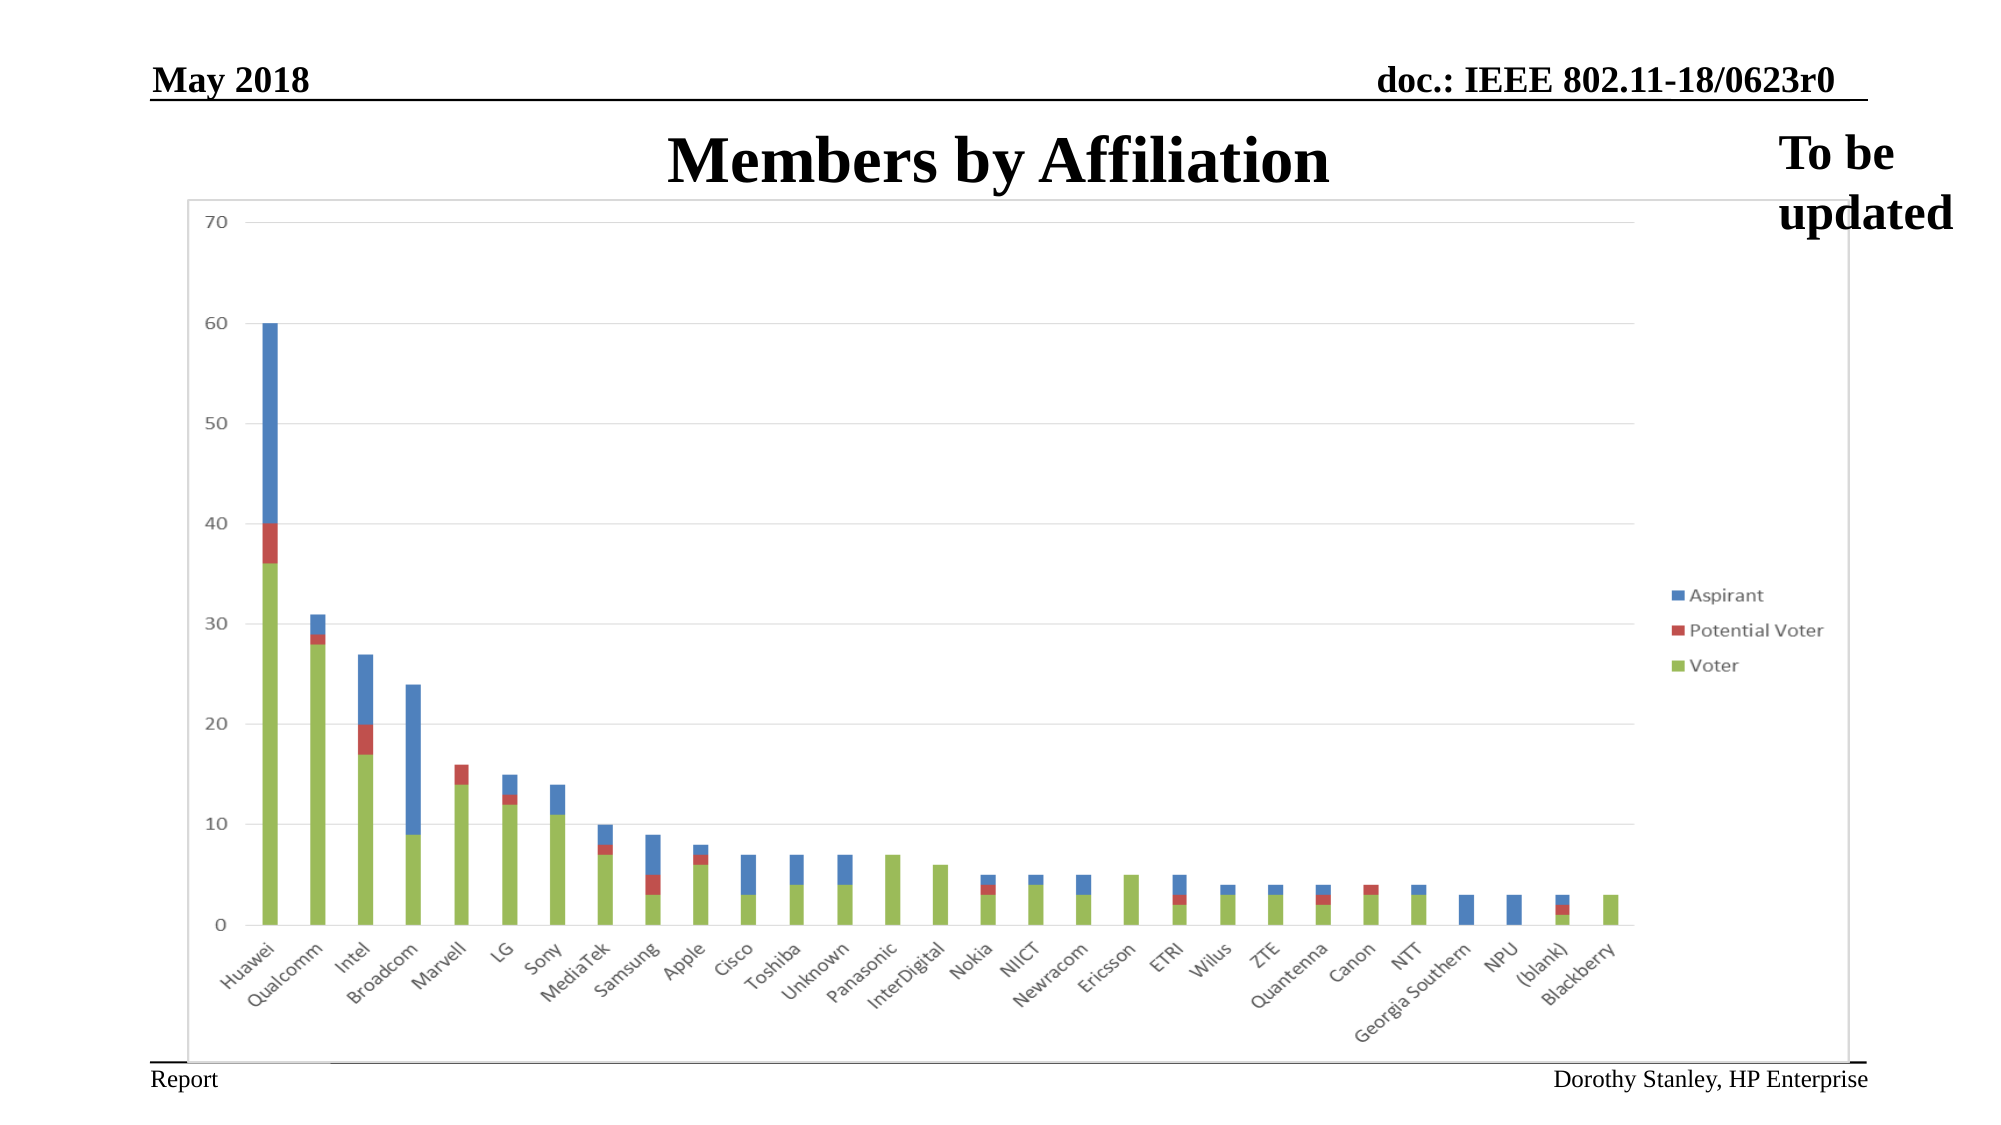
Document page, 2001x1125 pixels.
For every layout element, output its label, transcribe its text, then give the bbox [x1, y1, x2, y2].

footer Dorothy Stanley, HP Enterprise [1512, 1061, 1869, 1093]
title Members by Affiliation [150, 112, 1763, 200]
text_box To be updated [1763, 112, 1969, 248]
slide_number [152, 54, 406, 101]
picture [187, 198, 1851, 1063]
